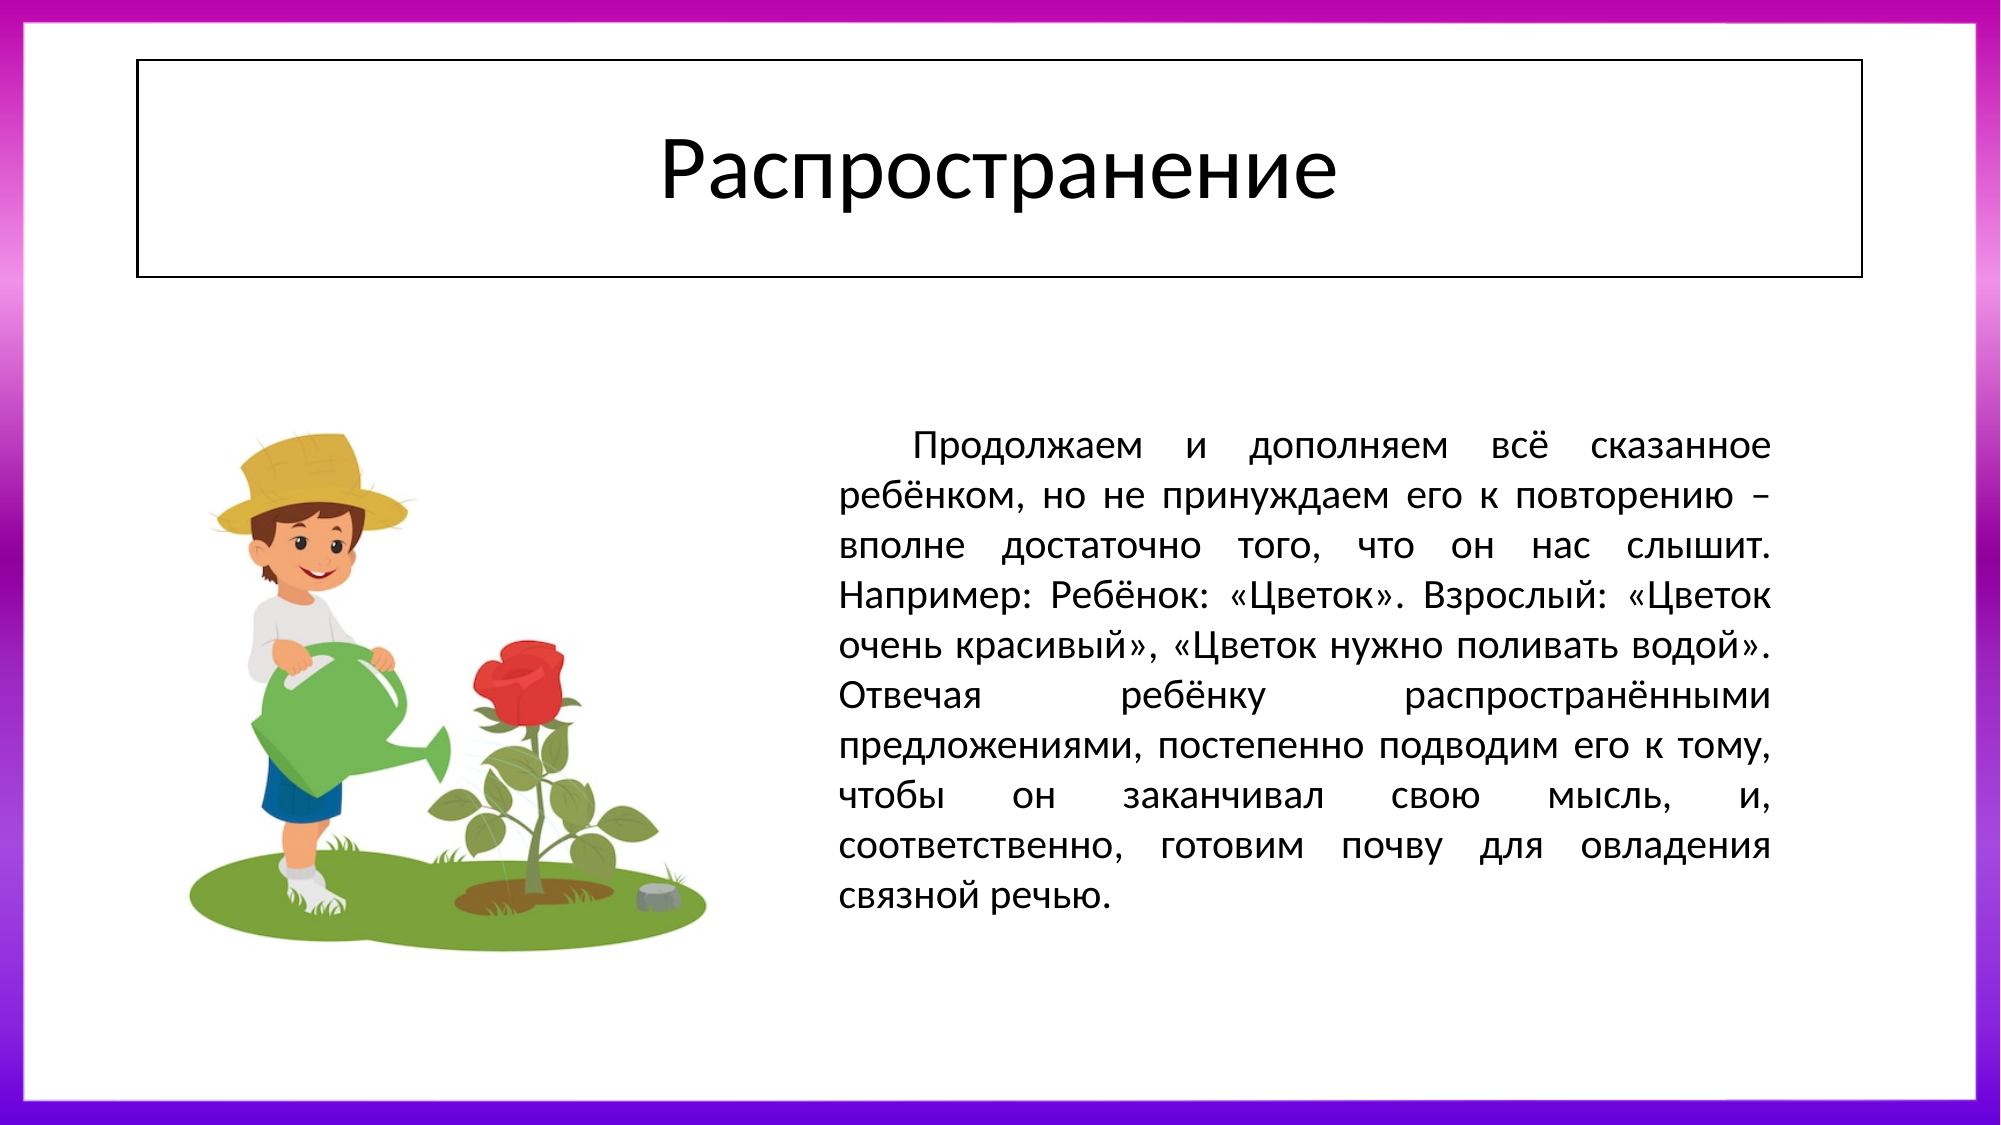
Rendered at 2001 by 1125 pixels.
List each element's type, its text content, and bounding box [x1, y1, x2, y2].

text_box Продолжаем и дополняем всё сказанное ребёнком, но не принуждаем его к повторению – вполне достаточно того, что он нас слышит. Например: Ребёнок: «Цветок». Взрослый: «Цветок очень красивый», «Цветок нужно поливать водой». Отвечая ребёнку распространёнными предложениями, постепенно подводим его к тому, чтобы он заканчивал свою мысль, и, соответственно, готовим почву для овладения связной речью. [823, 409, 1787, 925]
title Распространение [136, 59, 1863, 278]
picture [0, 0, 2001, 1125]
